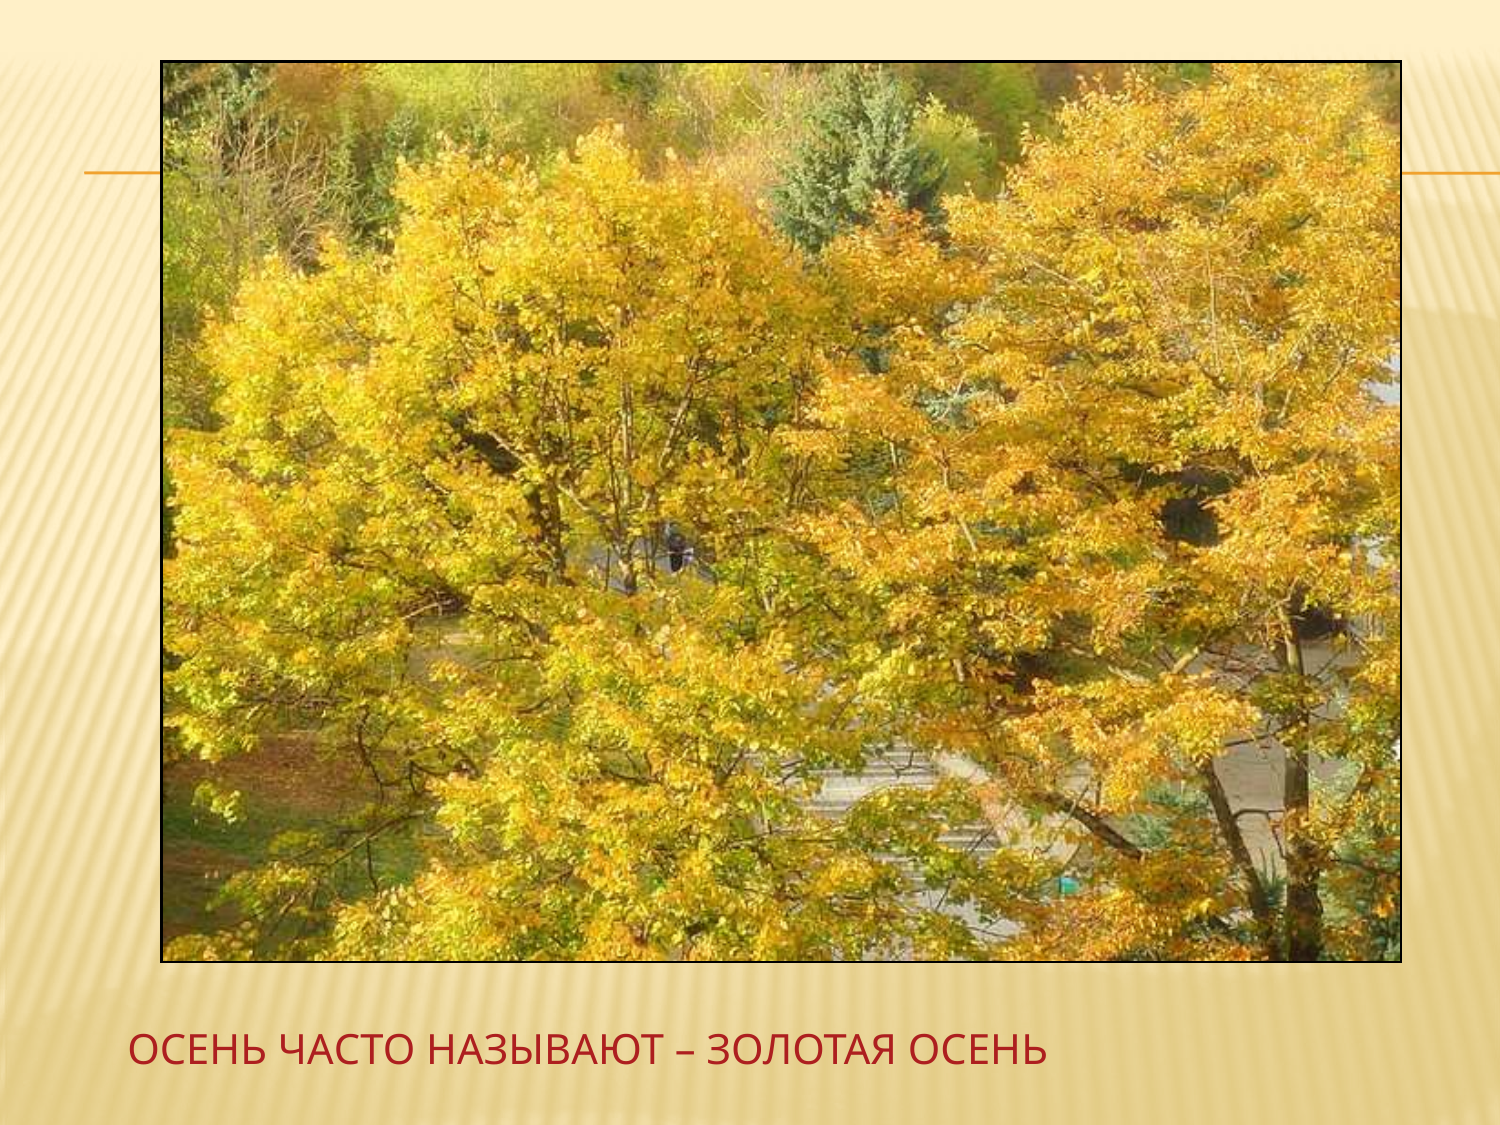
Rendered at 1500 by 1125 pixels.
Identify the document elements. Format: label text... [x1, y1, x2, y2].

picture [162, 62, 1401, 962]
title Осень часто называют – золотая осень [112, 999, 1463, 1096]
